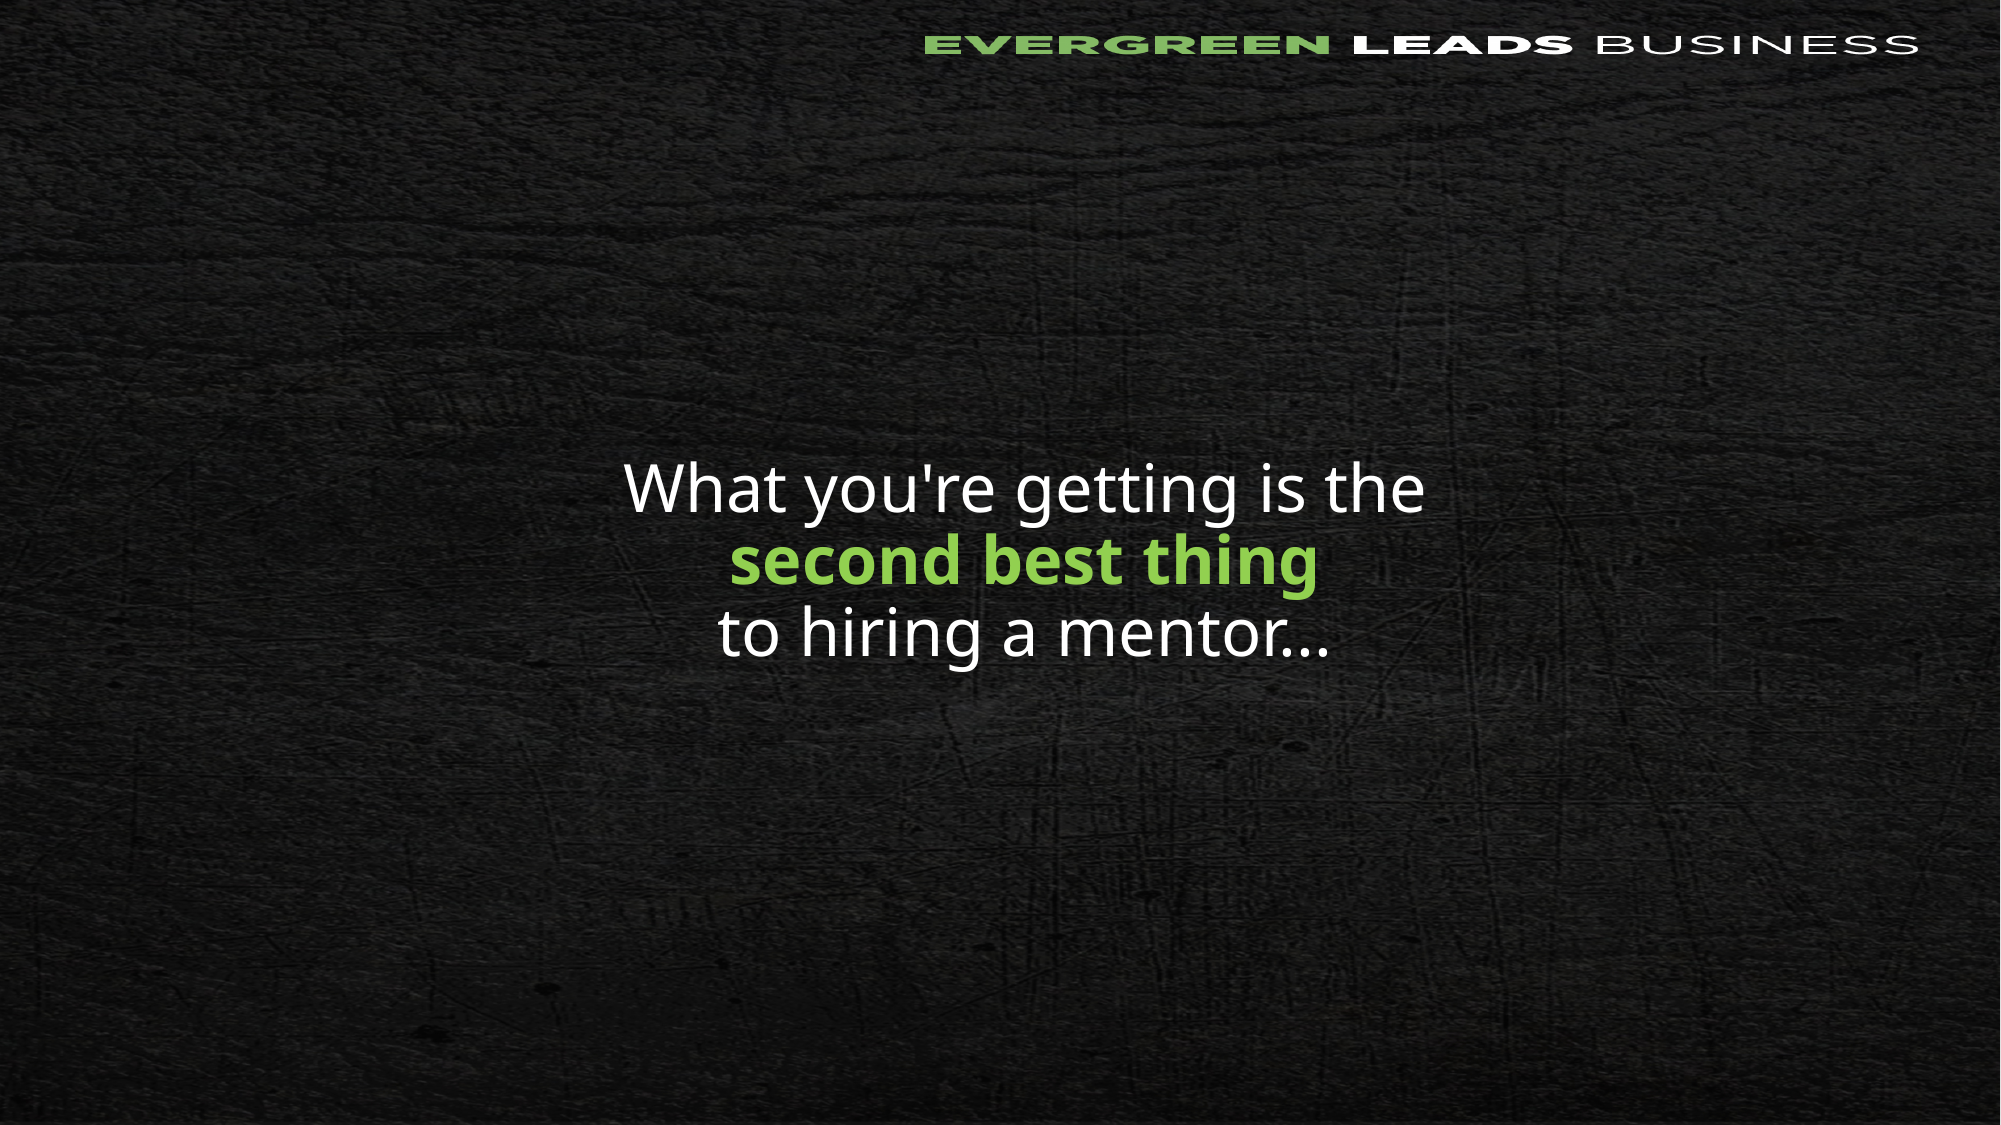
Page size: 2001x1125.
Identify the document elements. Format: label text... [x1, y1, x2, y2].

picture [0, 0, 2001, 1125]
title What you're getting is the second best thing to hiring a mentor... [275, 443, 1776, 679]
